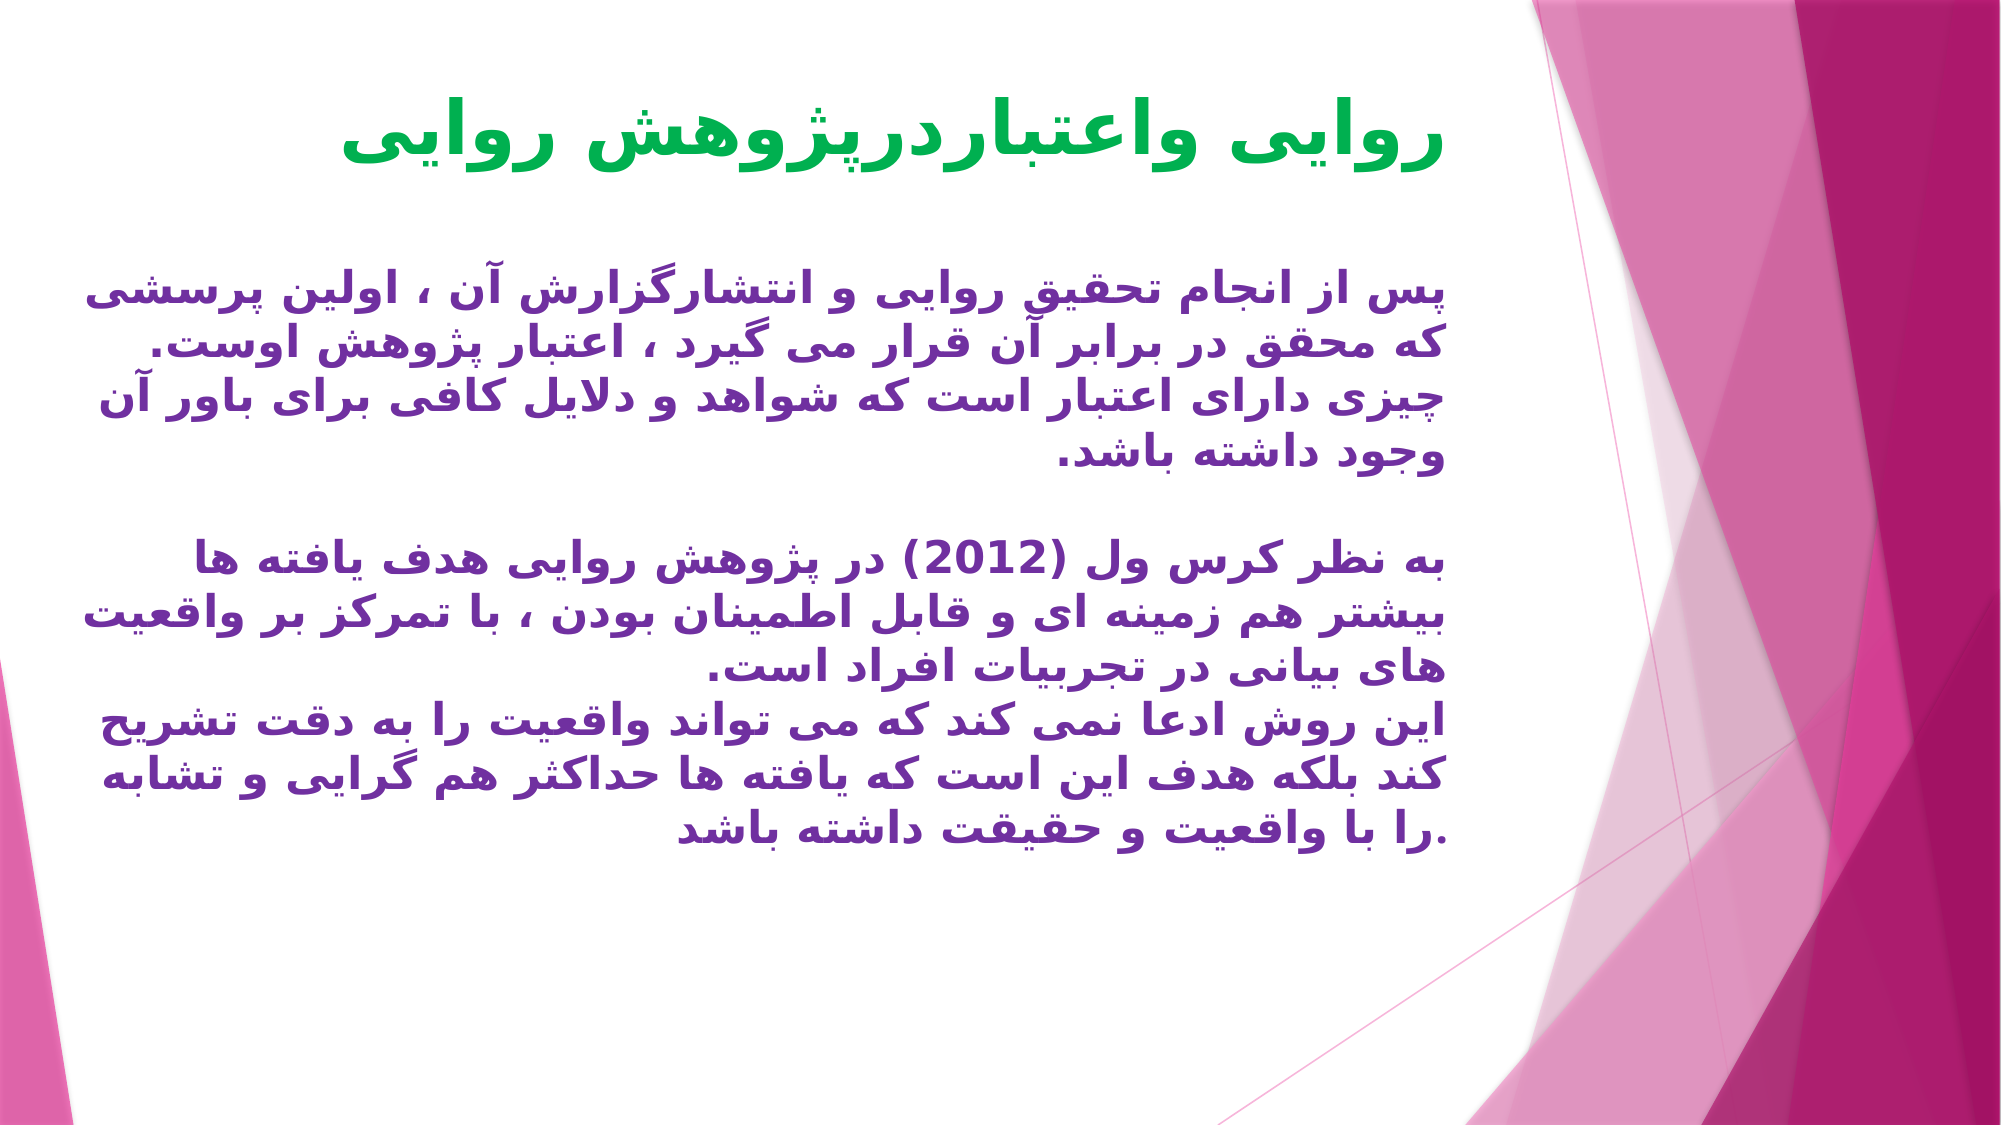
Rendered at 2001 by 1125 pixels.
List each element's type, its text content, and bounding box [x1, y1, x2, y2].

title روایی واعتباردرپژوهش روایی پس از انجام تحقیق روایی و انتشارگزارش آن ، اولین پرسشی که محقق در برابر آن قرار می گیرد ، اعتبار پژوهش اوست. چیزی دارای اعتبار است که شواهد و دلایل کافی برای باور آن وجود داشته باشد. به نظر کرس ول (2012) در پژوهش روایی هدف یافته ها بیشتر هم زمینه ای و قابل اطمینان بودن ، با تمرکز بر واقعیت های بیانی در تجربیات افراد است. این روش ادعا نمی کند که می تواند واقعیت را به دقت تشریح کند بلکه هدف این است که یافته ها حداکثر هم گرایی و تشابه را با واقعیت و حقیقت داشته باشد. [52, 69, 1464, 861]
